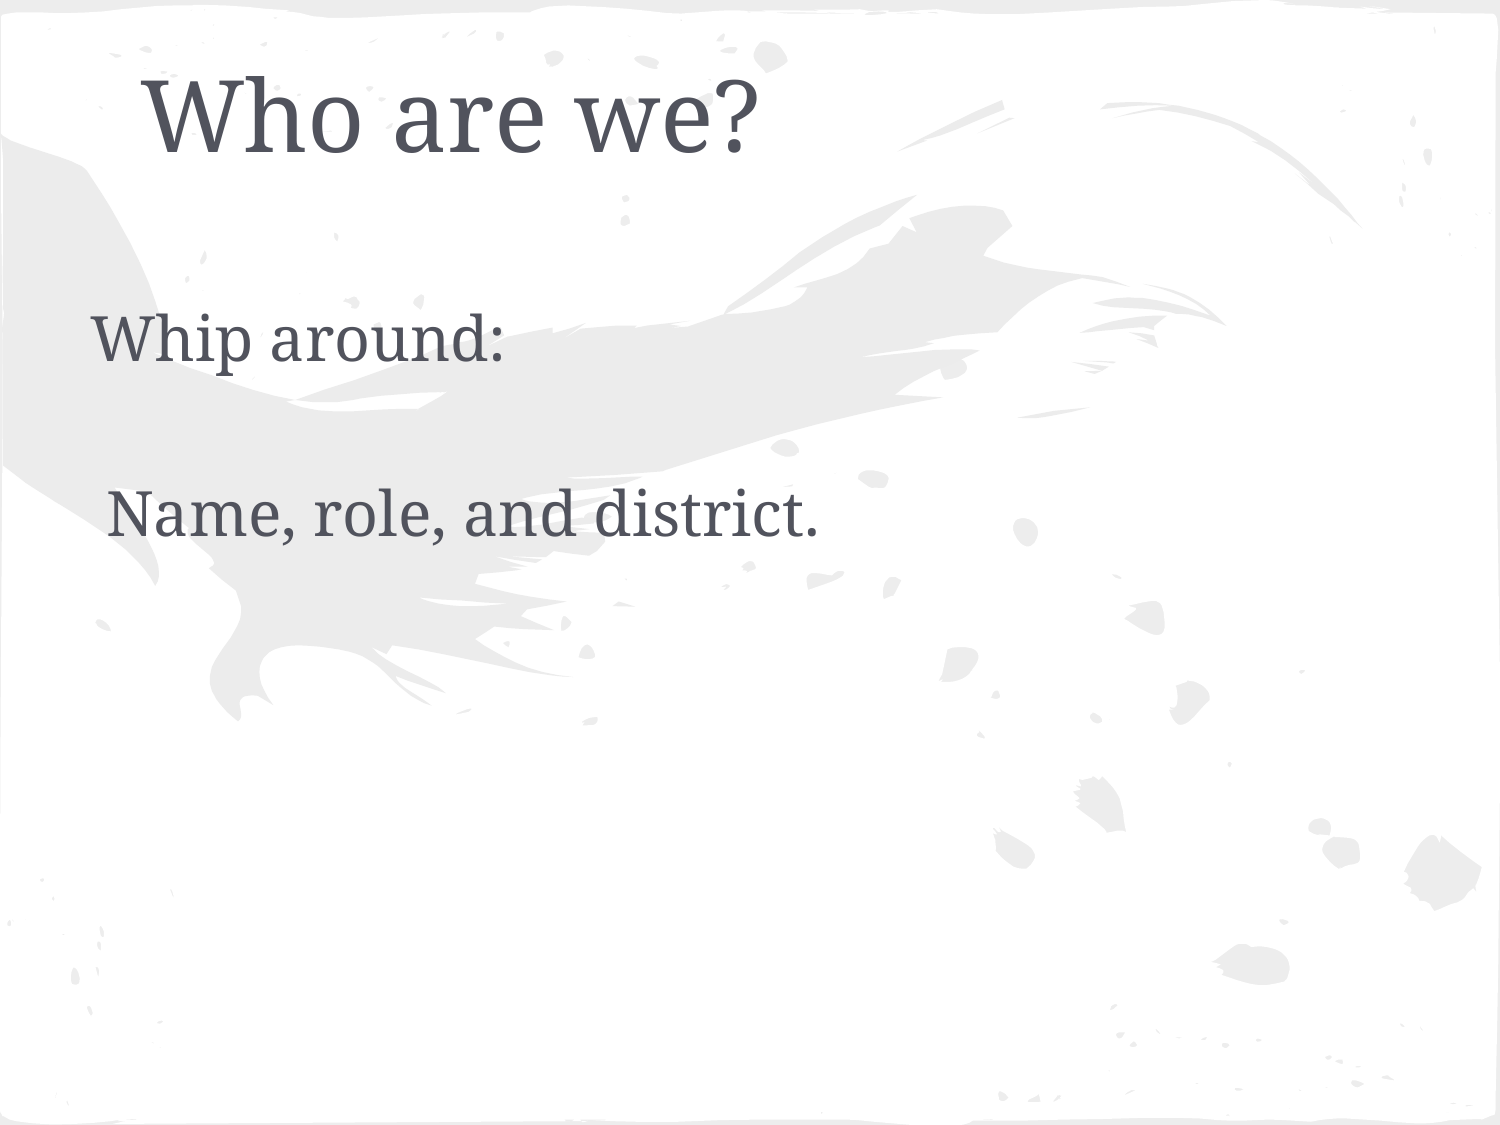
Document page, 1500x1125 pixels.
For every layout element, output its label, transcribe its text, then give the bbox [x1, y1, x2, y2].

list Whip around: Name, role, and district. [75, 283, 1425, 1078]
title Who are we? [75, 52, 1425, 188]
